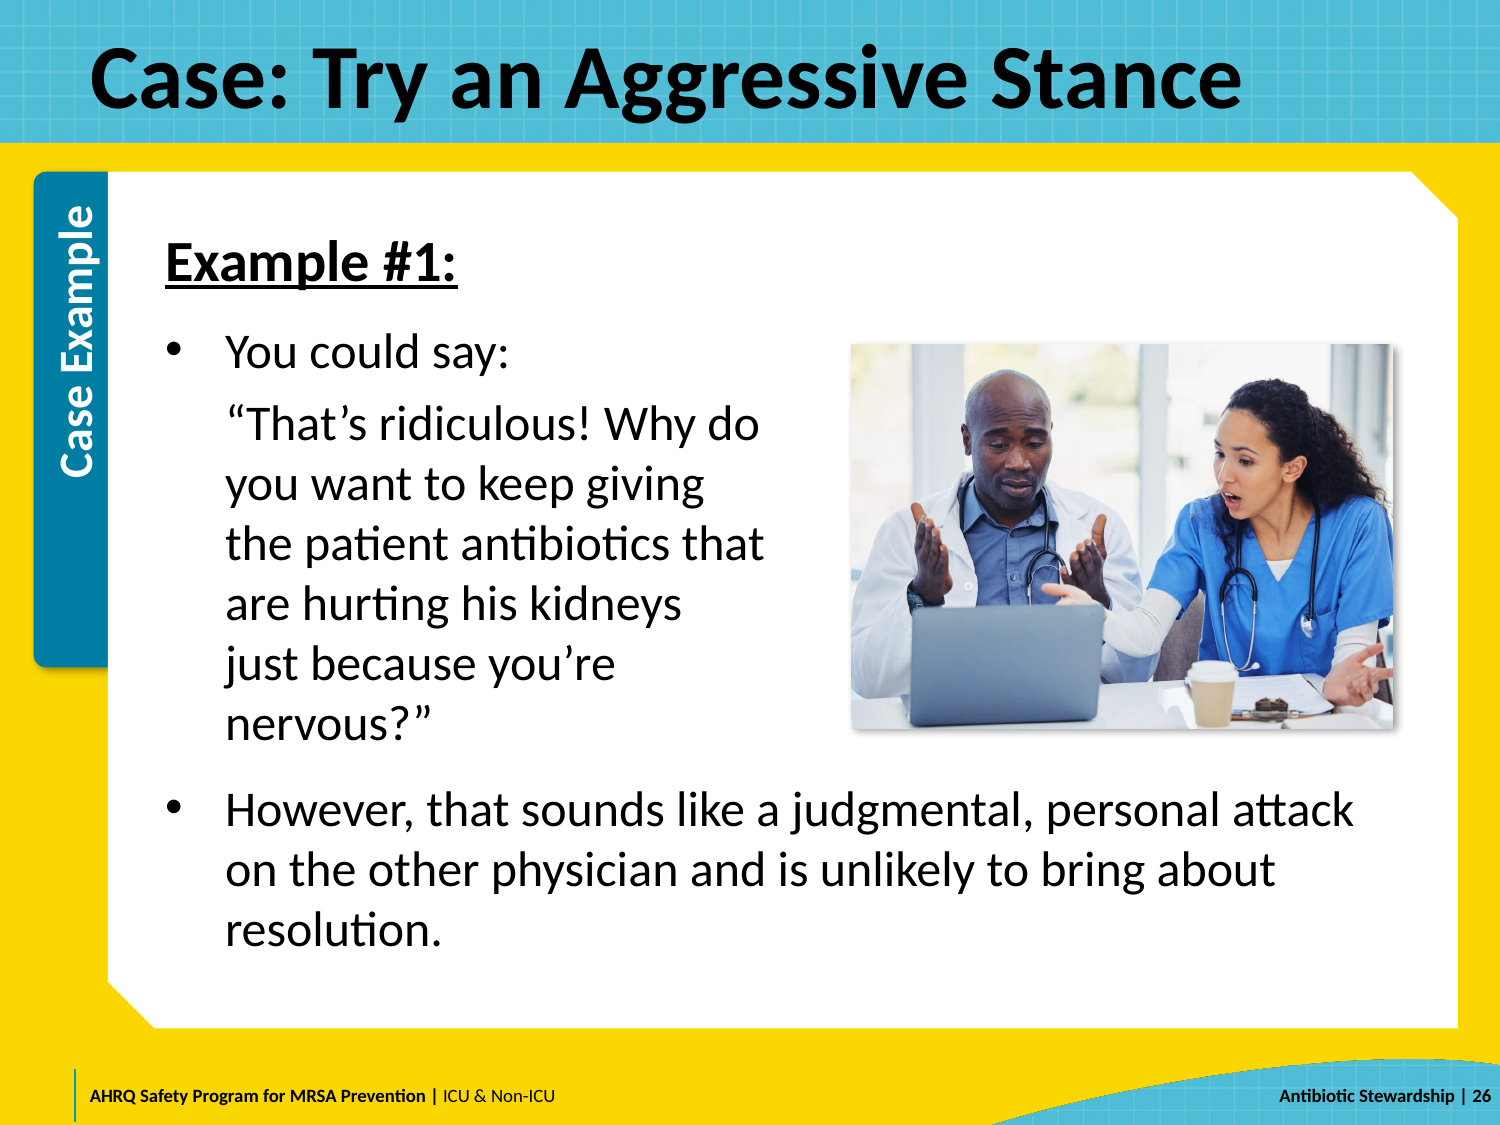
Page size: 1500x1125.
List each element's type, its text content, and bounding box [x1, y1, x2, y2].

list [851, 344, 1393, 730]
picture [0, 0, 1500, 1125]
list Example #1: You could say: “That’s ridiculous! Why do you want to keep giving the patient antibiotics that are hurting his kidneys just because you’re nervous?” [150, 215, 782, 768]
list However, that sounds like a judgmental, personal attack on the other physician and is unlikely to bring about resolution. [150, 768, 1393, 974]
slide_number | 26 [1455, 1065, 1500, 1125]
title Case: Try an Aggressive Stance [75, 0, 1425, 150]
